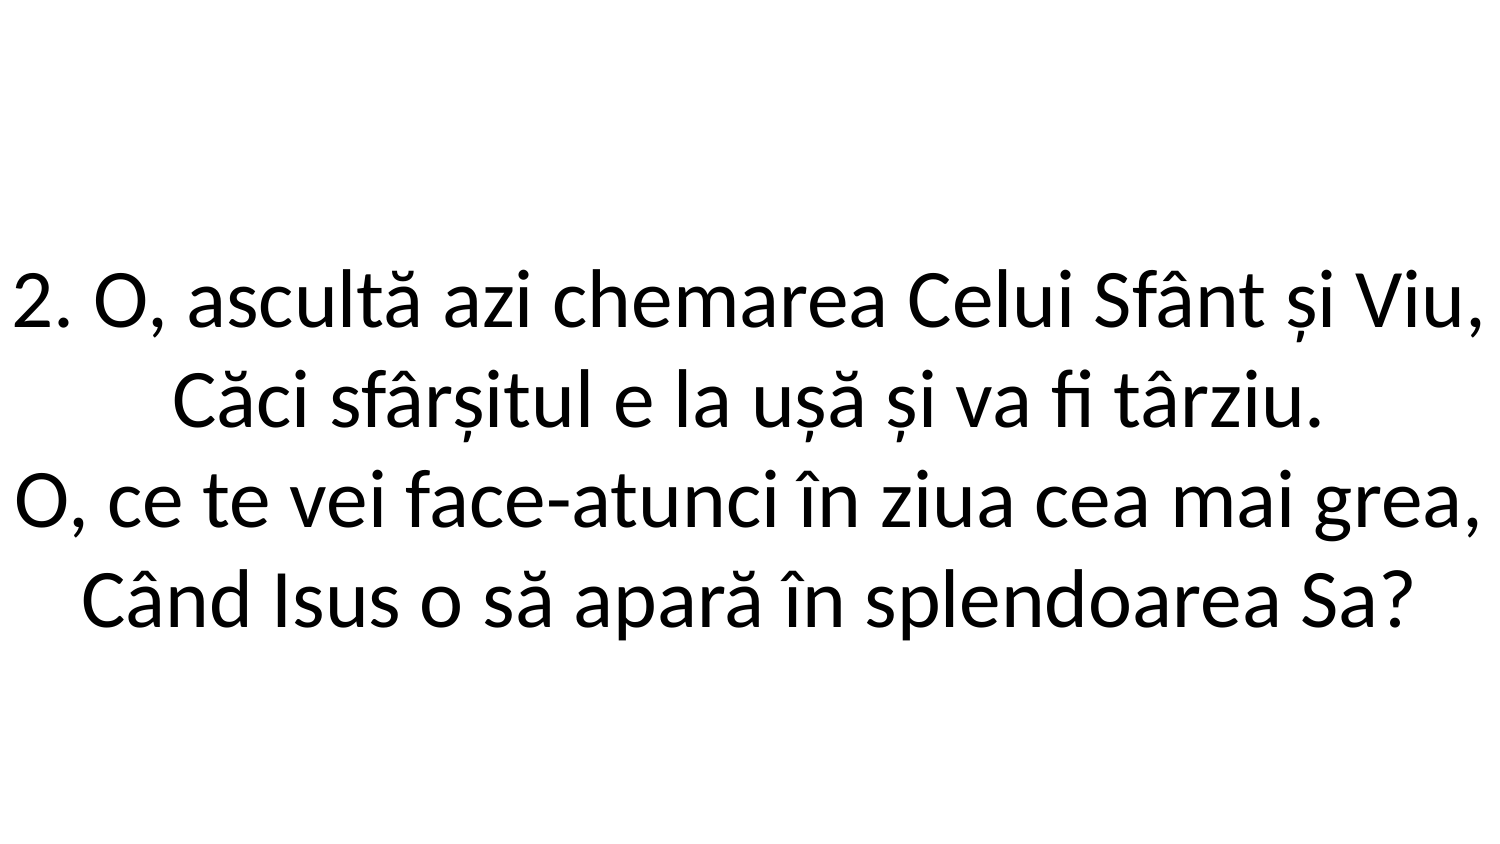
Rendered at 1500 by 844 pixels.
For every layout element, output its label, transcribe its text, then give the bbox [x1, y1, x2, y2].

text_box 2. O, ascultă azi chemarea Celui Sfânt și Viu, Căci sfârșitul e la ușă și va fi târziu. O, ce te vei face-atunci în ziua cea mai grea, Când Isus o să apară în splendoarea Sa? [0, 192, 1500, 652]
